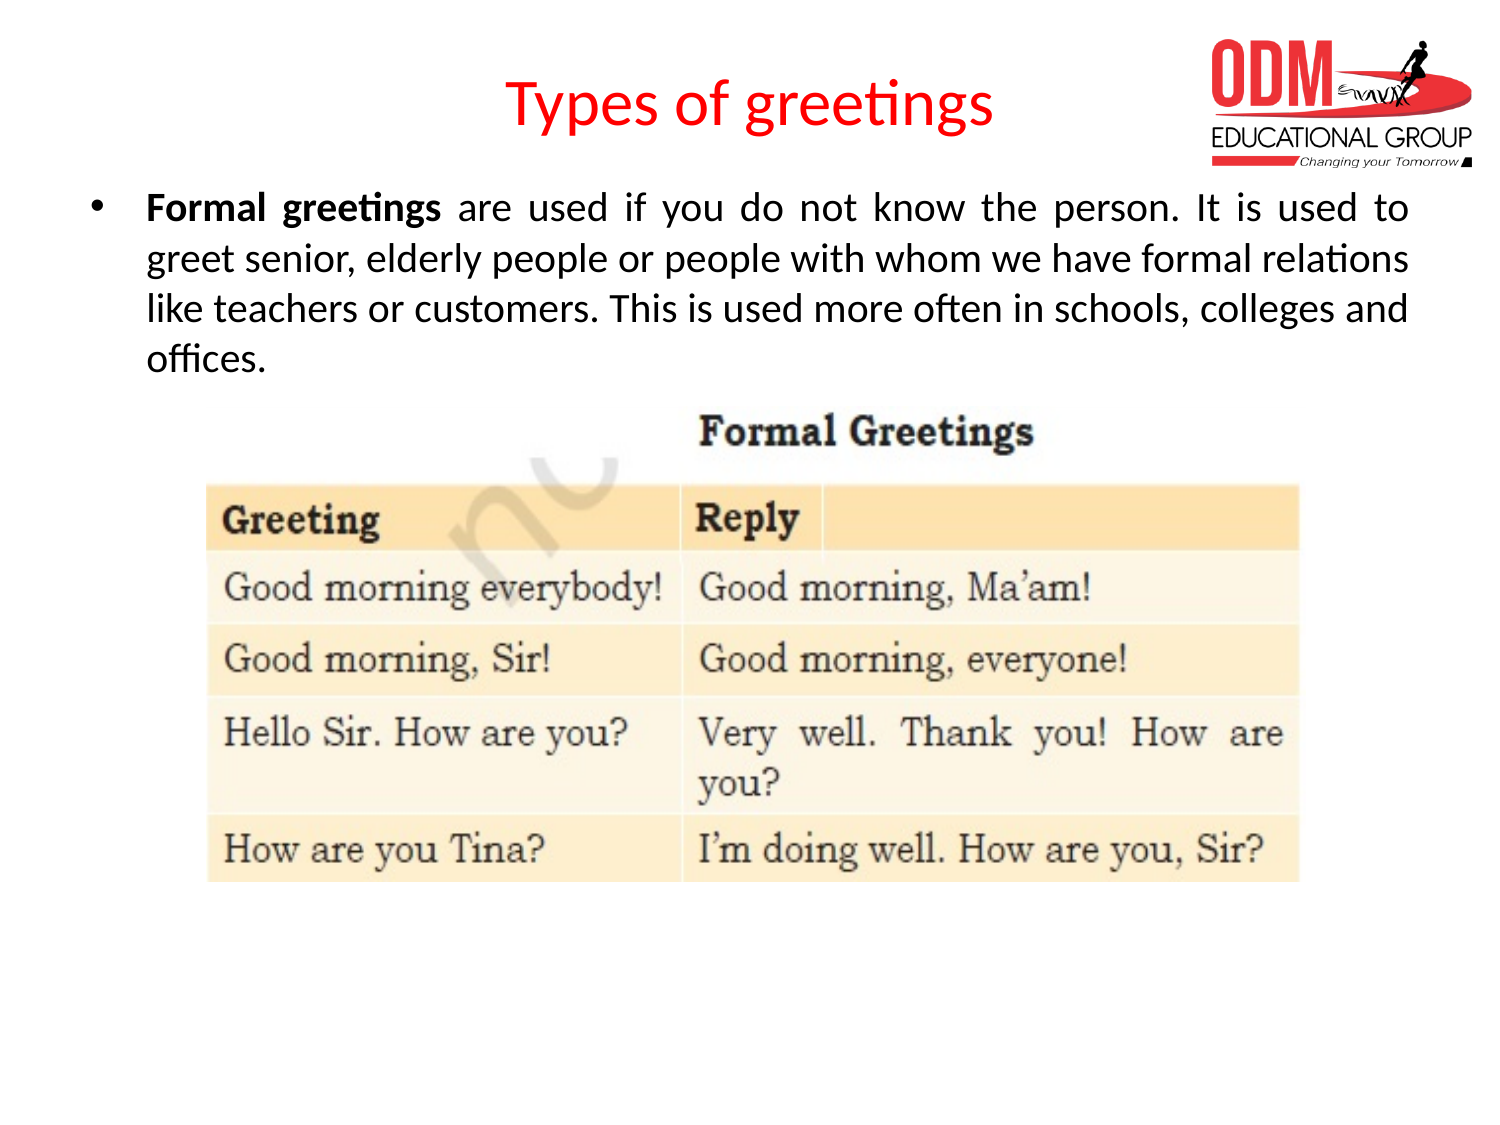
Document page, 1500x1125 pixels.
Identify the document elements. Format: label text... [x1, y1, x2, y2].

title Types of greetings [75, 45, 1208, 172]
picture [1212, 38, 1472, 168]
picture [206, 405, 1306, 882]
list Formal greetings are used if you do not know the person. It is used to greet senior, elderly people or people with whom we have formal relations like teachers or customers. This is used more often in schools, colleges and offices. [75, 172, 1425, 1005]
